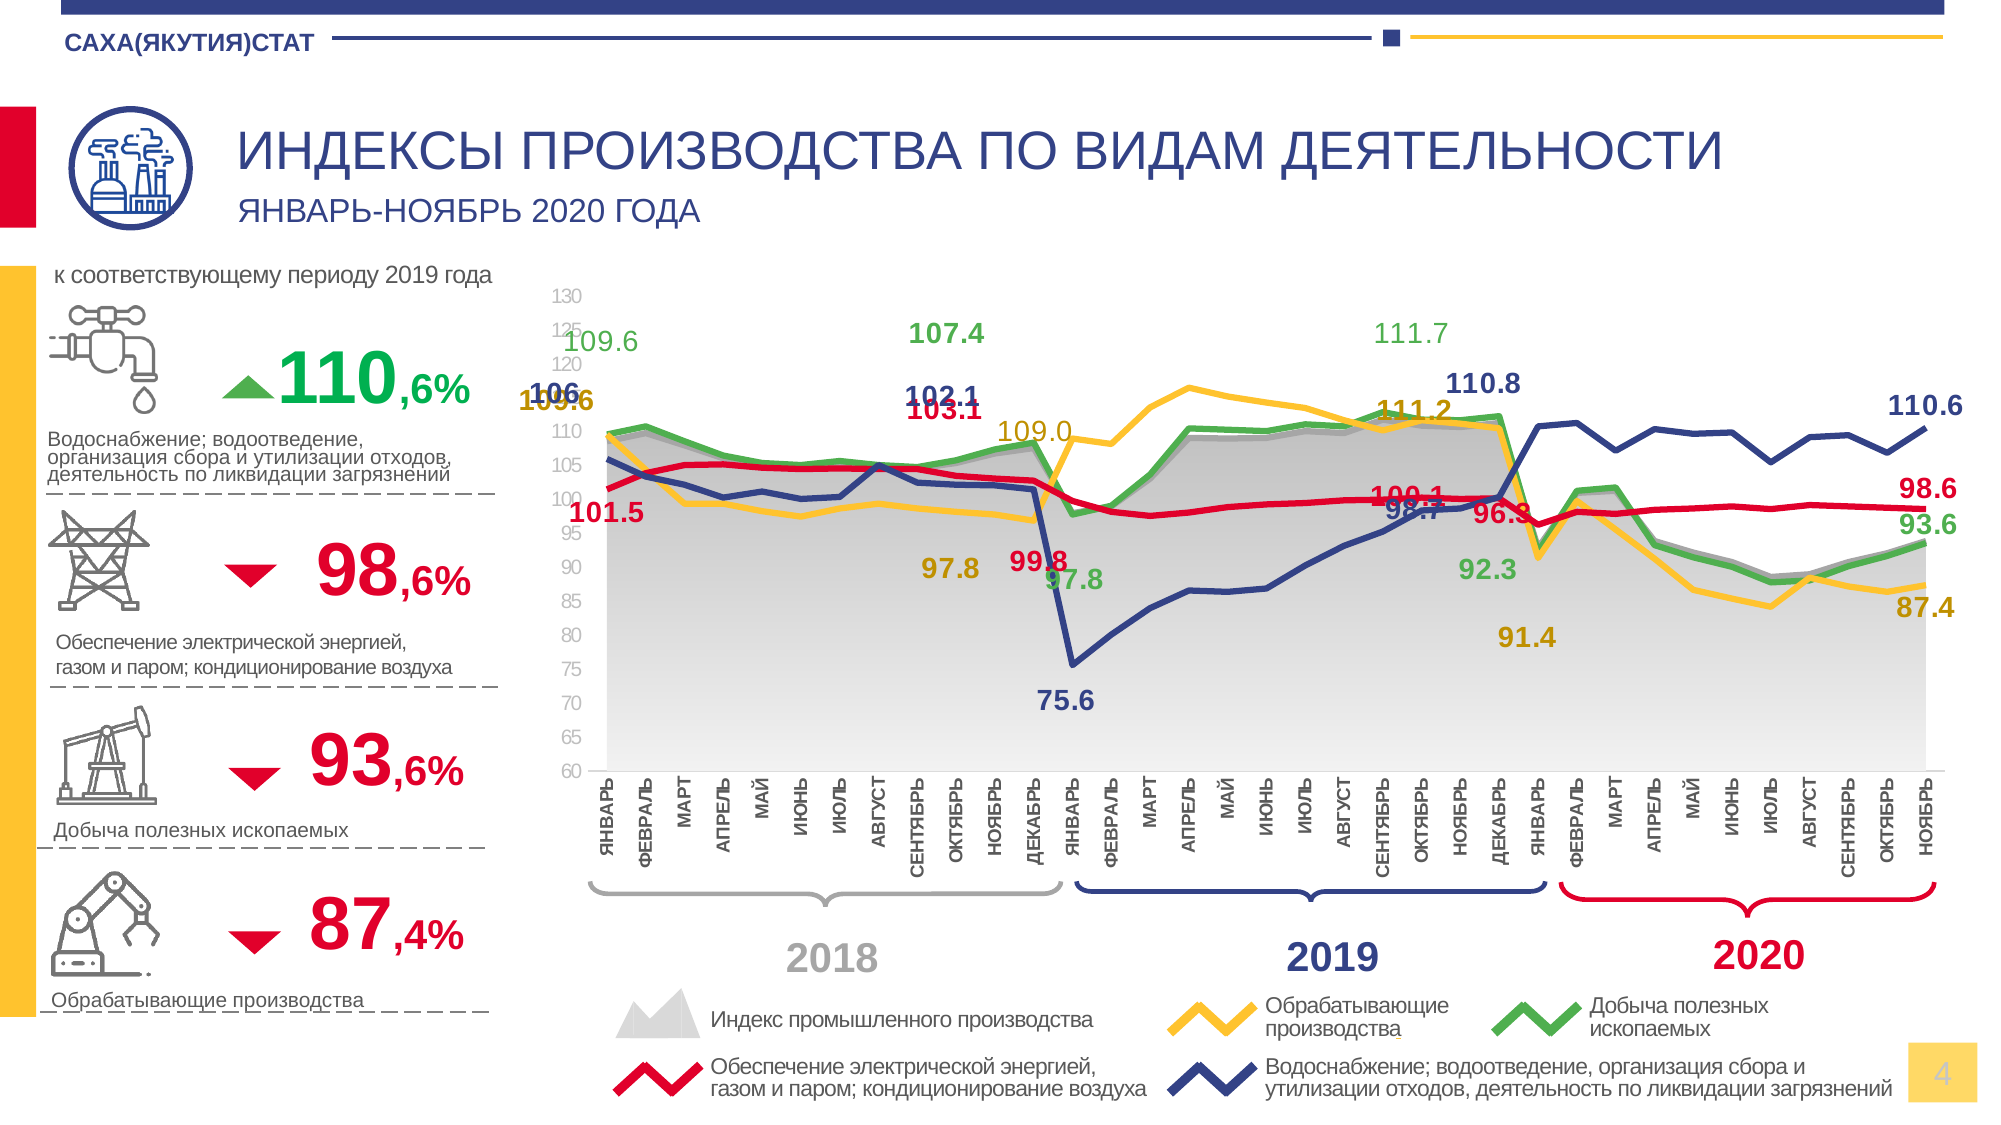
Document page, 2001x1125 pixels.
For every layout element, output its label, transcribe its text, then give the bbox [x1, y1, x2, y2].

text_box Обеспечение электрической энергией, газом и паром; кондиционирование воздуха [40, 620, 468, 686]
picture [52, 701, 161, 809]
text_box [218, 373, 262, 400]
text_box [236, 29, 1943, 116]
text_box Добыча полезных ископаемых [38, 809, 364, 847]
chart [518, 264, 2000, 911]
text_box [71, 109, 190, 228]
picture [49, 305, 158, 414]
text_box 98,6% [301, 513, 487, 619]
picture [51, 869, 160, 978]
list ИНДЕКСЫ ПРОИЗВОДСТВА ПО ВИДАМ ДЕЯТЕЛЬНОСТИ [221, 107, 1939, 190]
text_box 110,6% [262, 320, 486, 426]
text_box [225, 766, 284, 793]
text_box САХА(ЯКУТИЯ)СТАТ [47, 17, 332, 65]
text_box ЯНВАРЬ-НОЯБРЬ 2020 ГОДА [222, 181, 1327, 228]
text_box Обрабатывающие производства [36, 979, 380, 1020]
text_box Водоснабжение; водоотведение, организация сбора и утилизации отходов, деятельность по ликвидации загрязнений [32, 425, 498, 493]
text_box [221, 563, 280, 590]
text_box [615, 988, 1939, 1110]
text_box 93,6% [294, 703, 480, 808]
picture [44, 506, 153, 614]
slide_number 4 [1939, 1042, 1978, 1103]
text_box 2020 [1680, 920, 1839, 985]
text_box 87,4% [294, 867, 480, 972]
text_box [1745, 911, 1751, 918]
text_box 2019 [1253, 922, 1412, 987]
text_box 2018 [753, 923, 911, 988]
text_box к соответствующему периоду 2019 года [39, 251, 509, 297]
text_box [225, 930, 284, 956]
